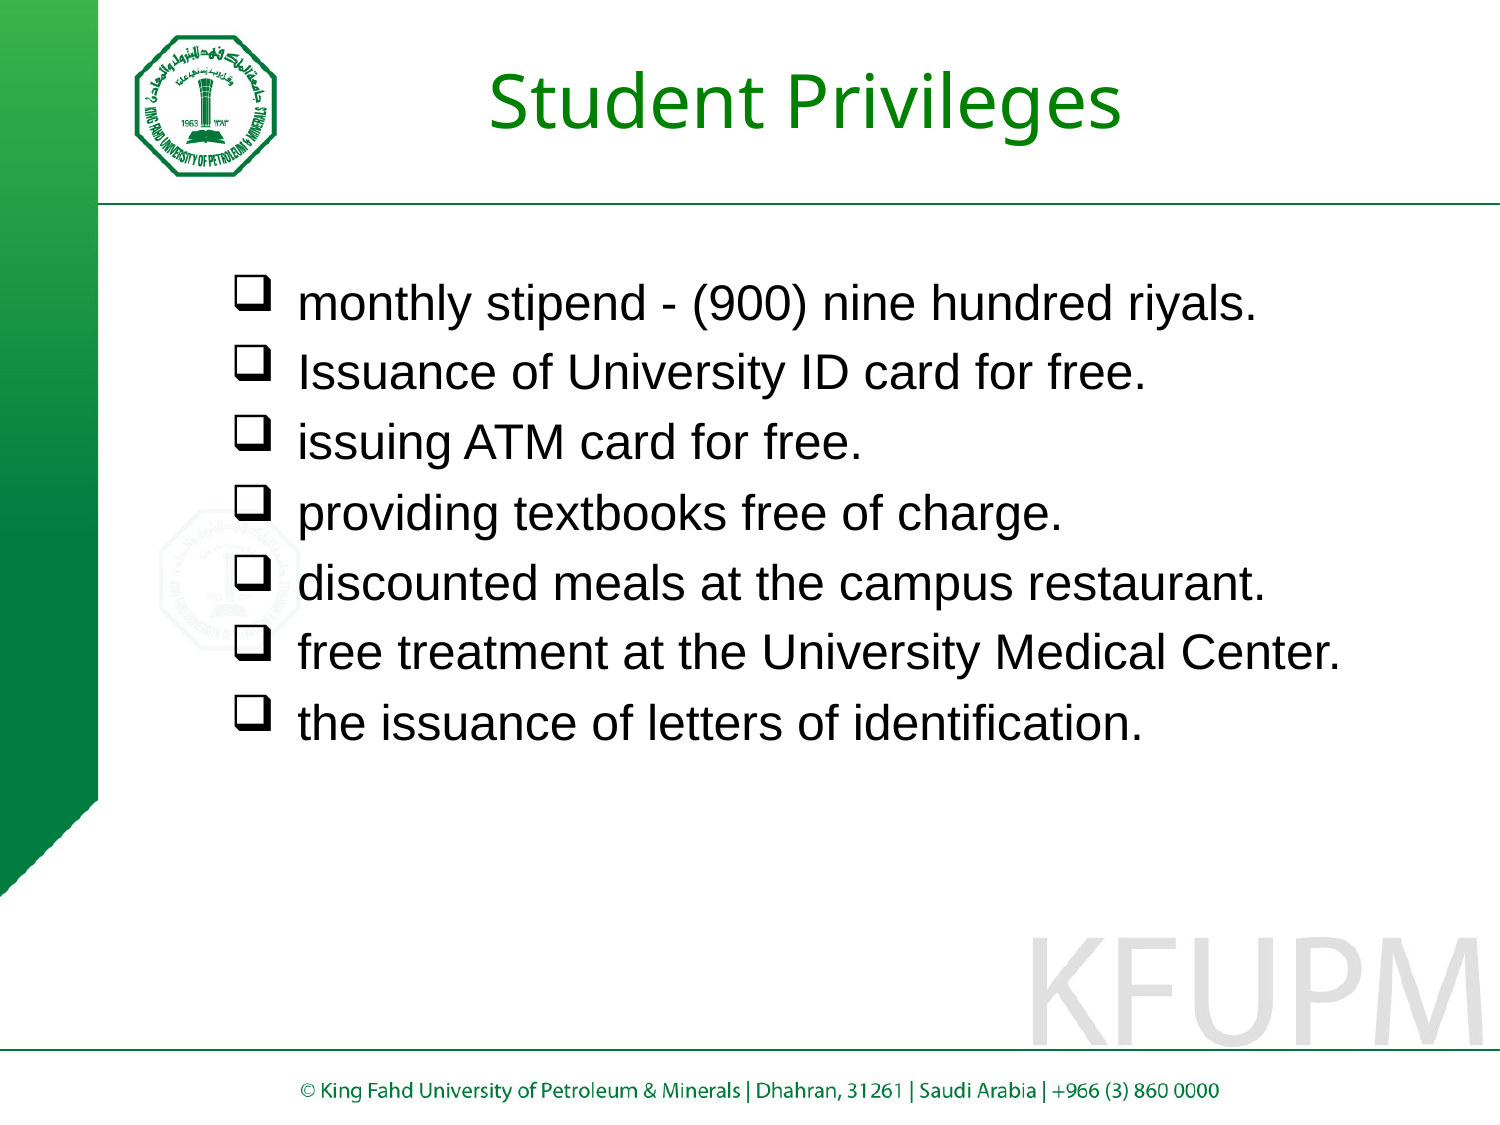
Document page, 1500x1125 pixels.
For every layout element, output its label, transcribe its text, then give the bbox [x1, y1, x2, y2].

title Student Privileges [237, 21, 1376, 176]
picture [0, 0, 1500, 1103]
list monthly stipend - (900) nine hundred riyals. Issuance of University ID card for free. issuing ATM card for free. providing textbooks free of charge. discounted meals at the campus restaurant. free treatment at the University Medical Center. the issuance of letters of identification. [149, 262, 1426, 938]
